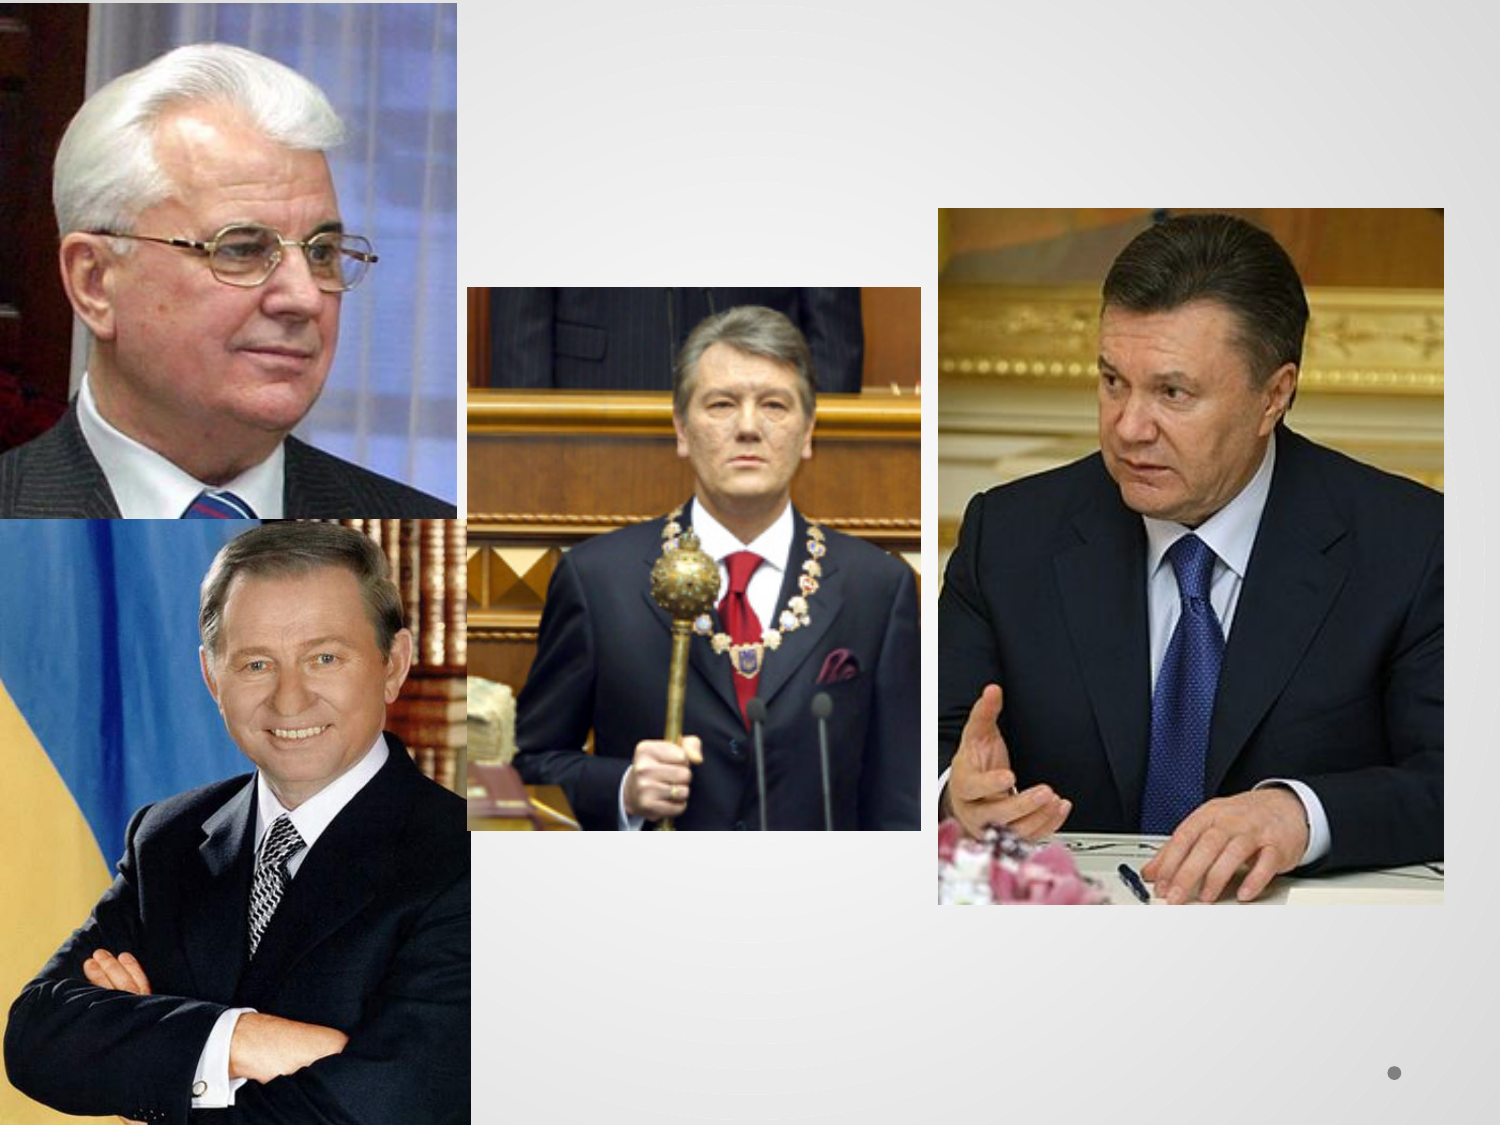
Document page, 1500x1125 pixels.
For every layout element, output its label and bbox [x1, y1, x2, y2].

picture [938, 208, 1444, 906]
picture [0, 3, 921, 1125]
